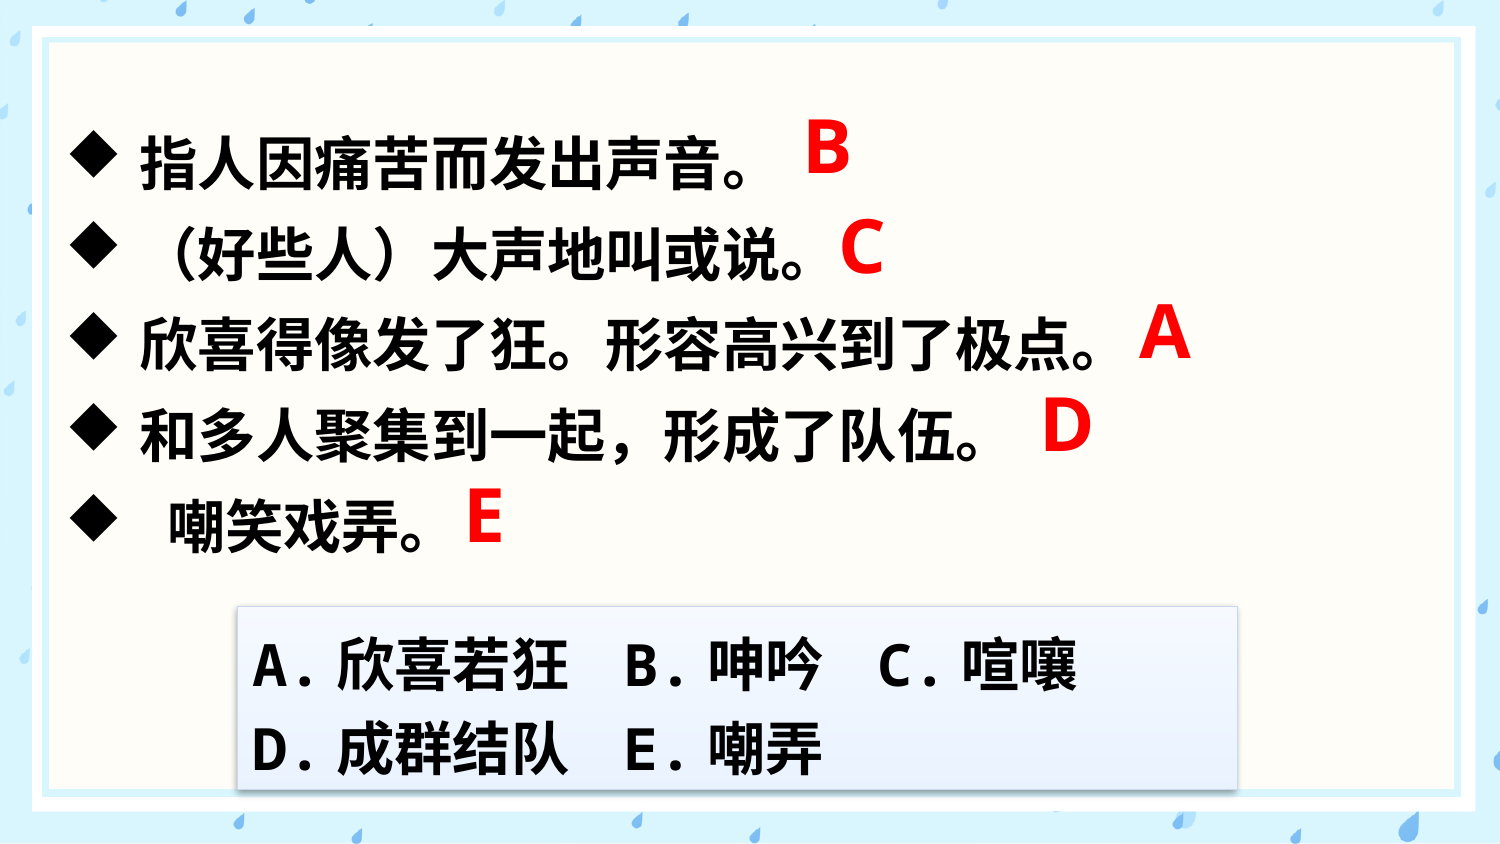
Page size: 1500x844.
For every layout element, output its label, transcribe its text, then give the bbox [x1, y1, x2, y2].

text_box E [448, 460, 520, 566]
text_box C [823, 190, 901, 296]
text_box B [787, 91, 869, 196]
picture [0, 0, 1500, 844]
text_box A.欣喜若狂 B.呻吟 C.喧嚷 D.成群结队 E.嘲弄 [237, 606, 1238, 790]
text_box 指人因痛苦而发出声音。 （好些人）大声地叫或说。 欣喜得像发了狂。形容高兴到了极点。 和多人聚集到一起，形成了队伍。 嘲笑戏弄。 [50, 98, 1425, 568]
text_box A [1124, 275, 1209, 381]
text_box D [1024, 368, 1109, 474]
